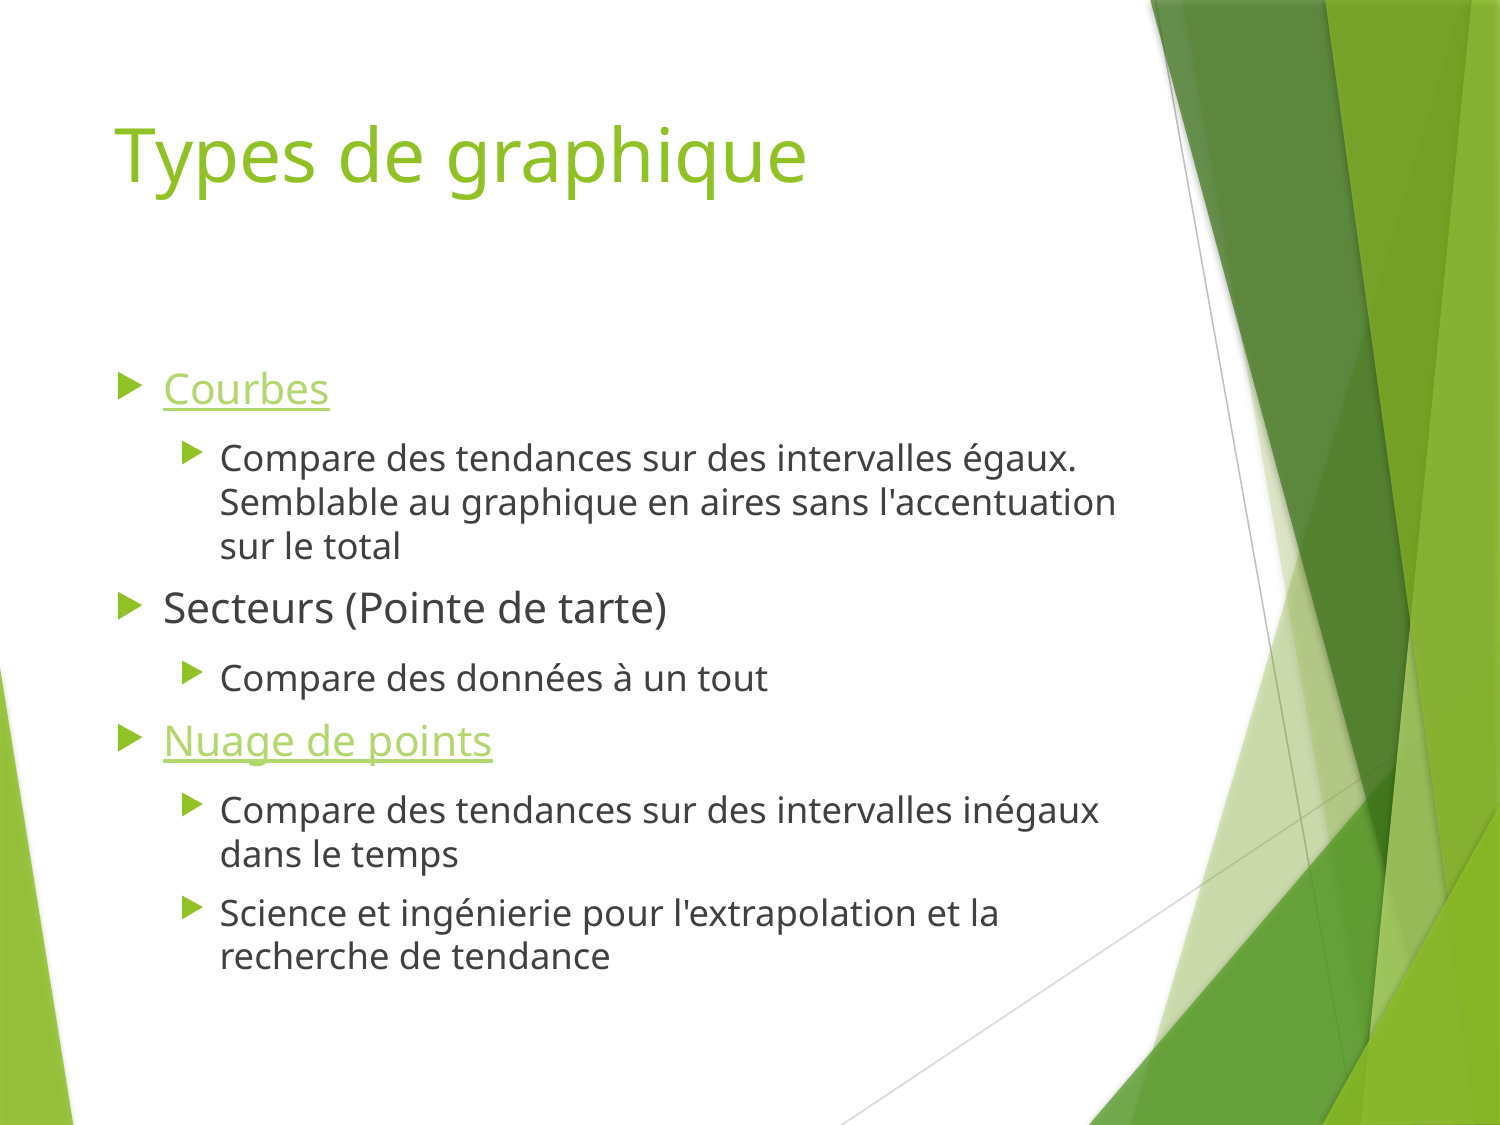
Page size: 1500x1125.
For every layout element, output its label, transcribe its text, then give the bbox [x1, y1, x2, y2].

list Courbes Compare des tendances sur des intervalles égaux. Semblable au graphique en aires sans l'accentuation sur le total Secteurs (Pointe de tarte) Compare des données à un tout Nuage de points Compare des tendances sur des intervalles inégaux dans le temps Science et ingénierie pour l'extrapolation et la recherche de tendance [99, 354, 1142, 992]
title Types de graphique [99, 99, 1142, 317]
